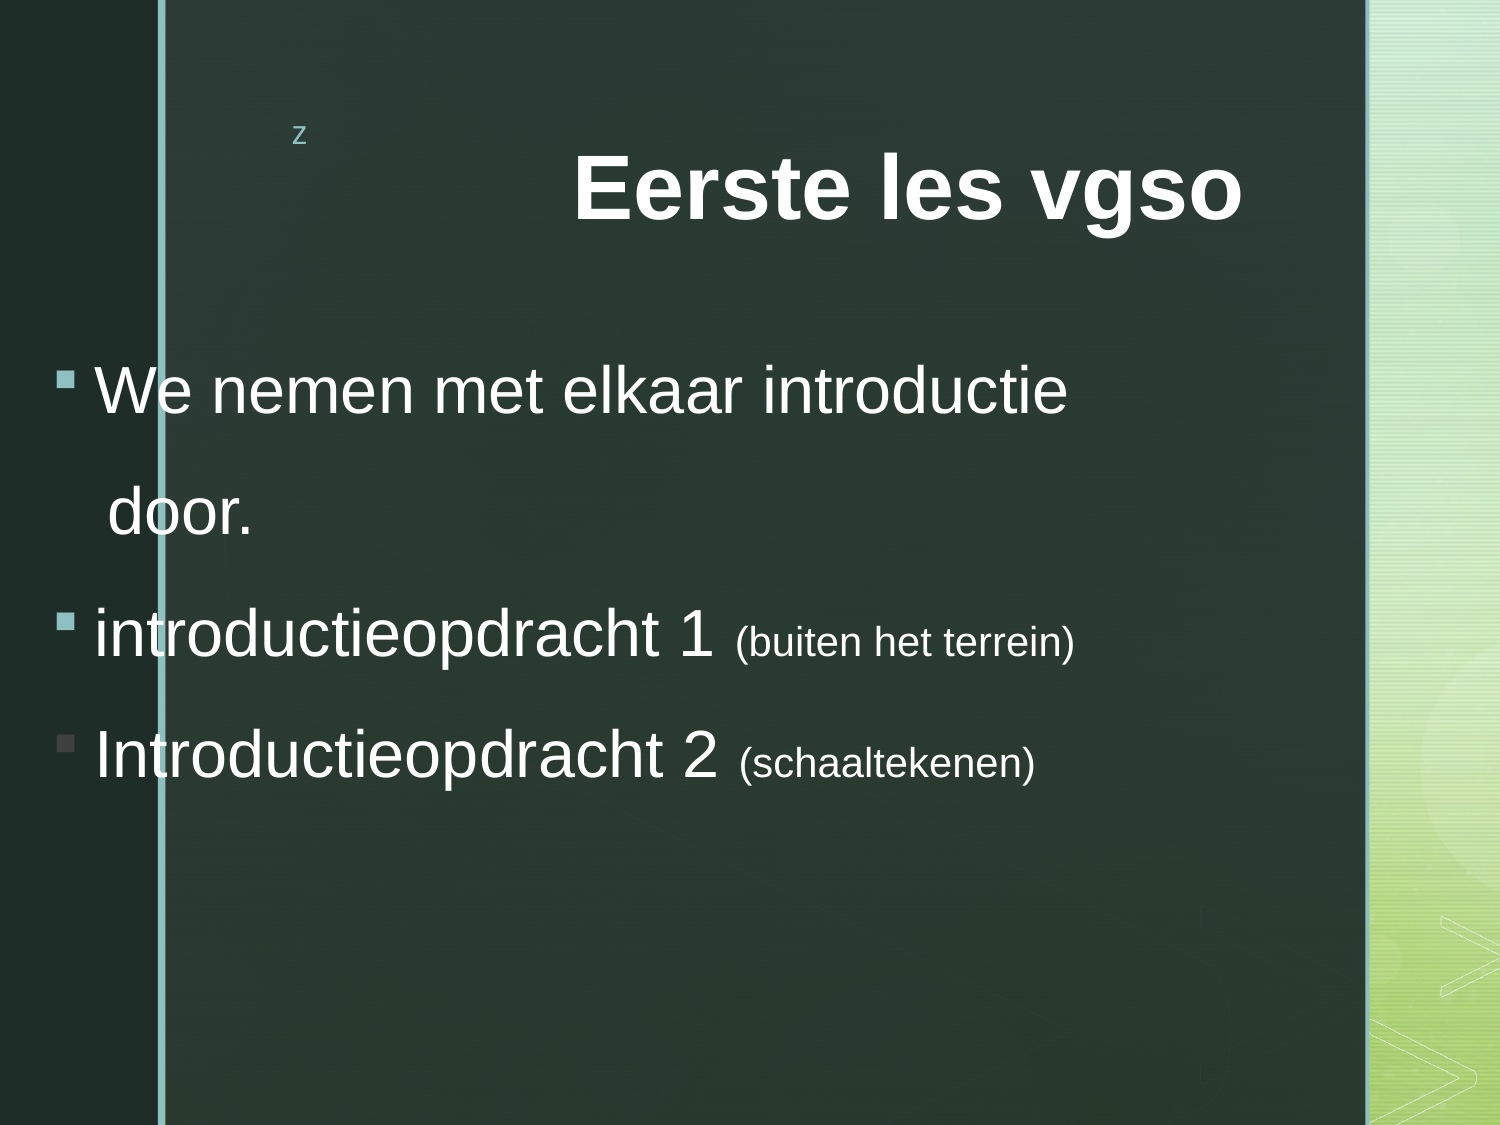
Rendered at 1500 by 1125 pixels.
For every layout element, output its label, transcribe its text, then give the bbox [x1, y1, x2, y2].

list We nemen met elkaar introductie door. introductieopdracht 1 (buiten het terrein) Introductieopdracht 2 (schaaltekenen) [36, 281, 1460, 962]
title Eerste les vgso [321, 132, 1286, 281]
picture [1370, 0, 1500, 1125]
